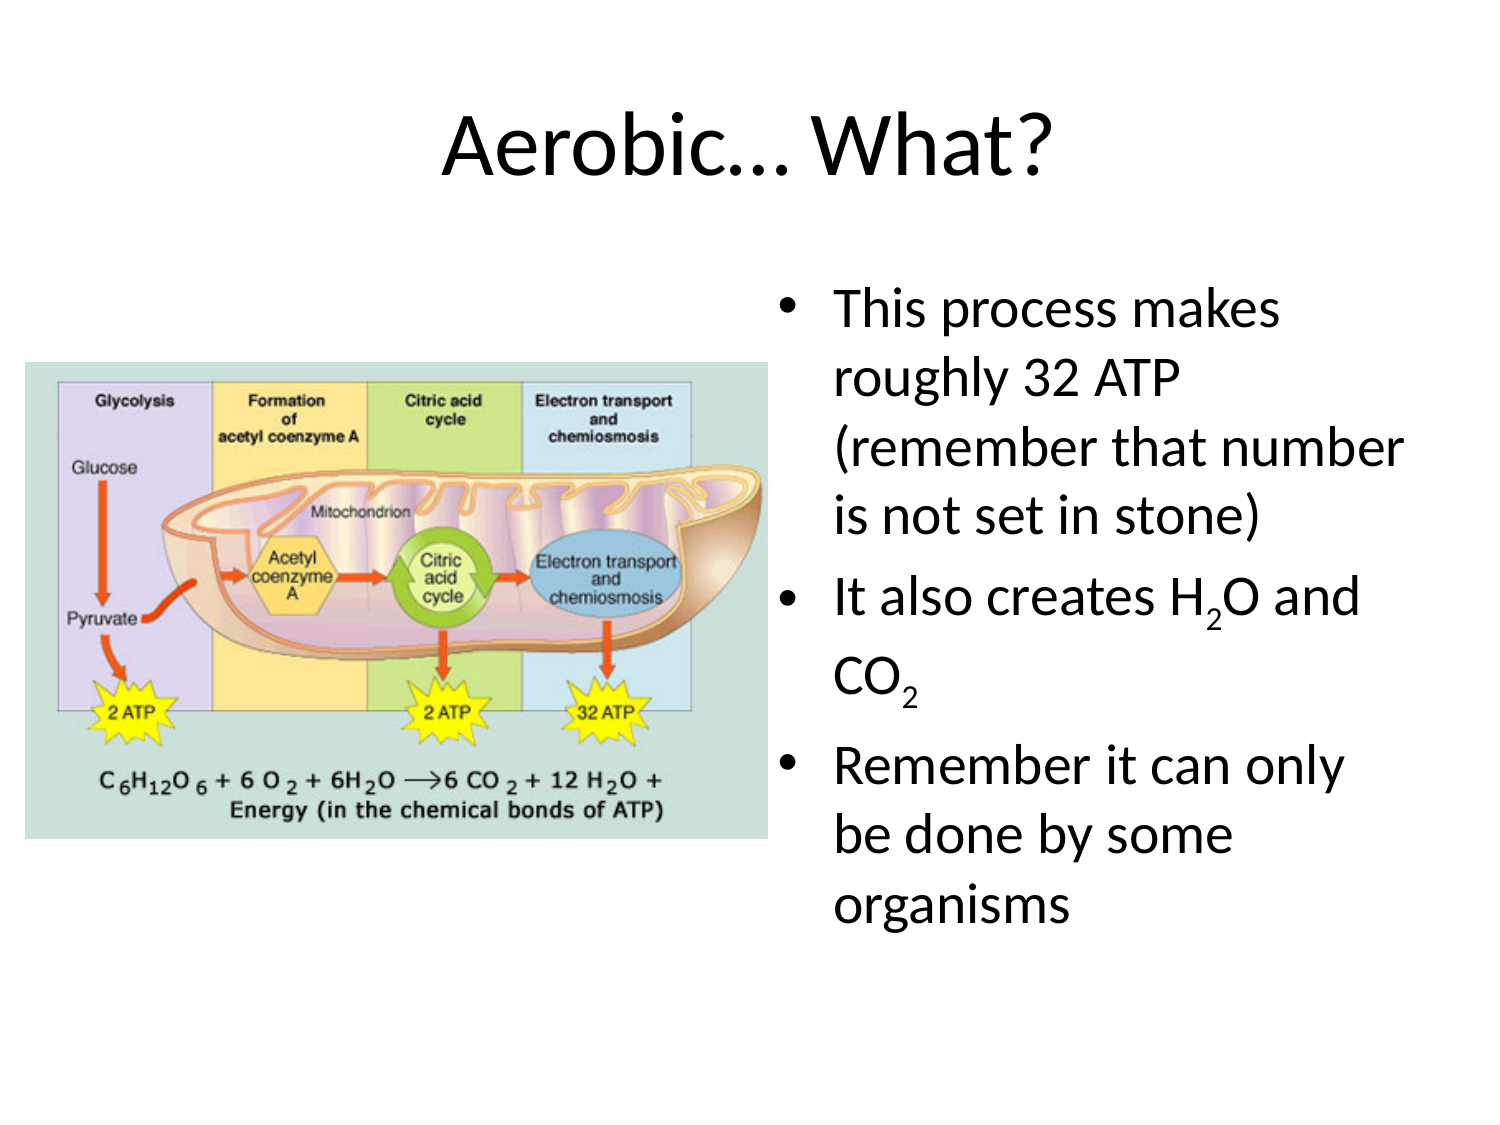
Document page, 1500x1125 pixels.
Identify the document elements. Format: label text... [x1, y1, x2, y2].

list This process makes roughly 32 ATP (remember that number is not set in stone) It also creates H2O and CO2 Remember it can only be done by some organisms [762, 262, 1425, 1005]
title Aerobic… What? [75, 45, 1425, 233]
picture [25, 362, 768, 840]
